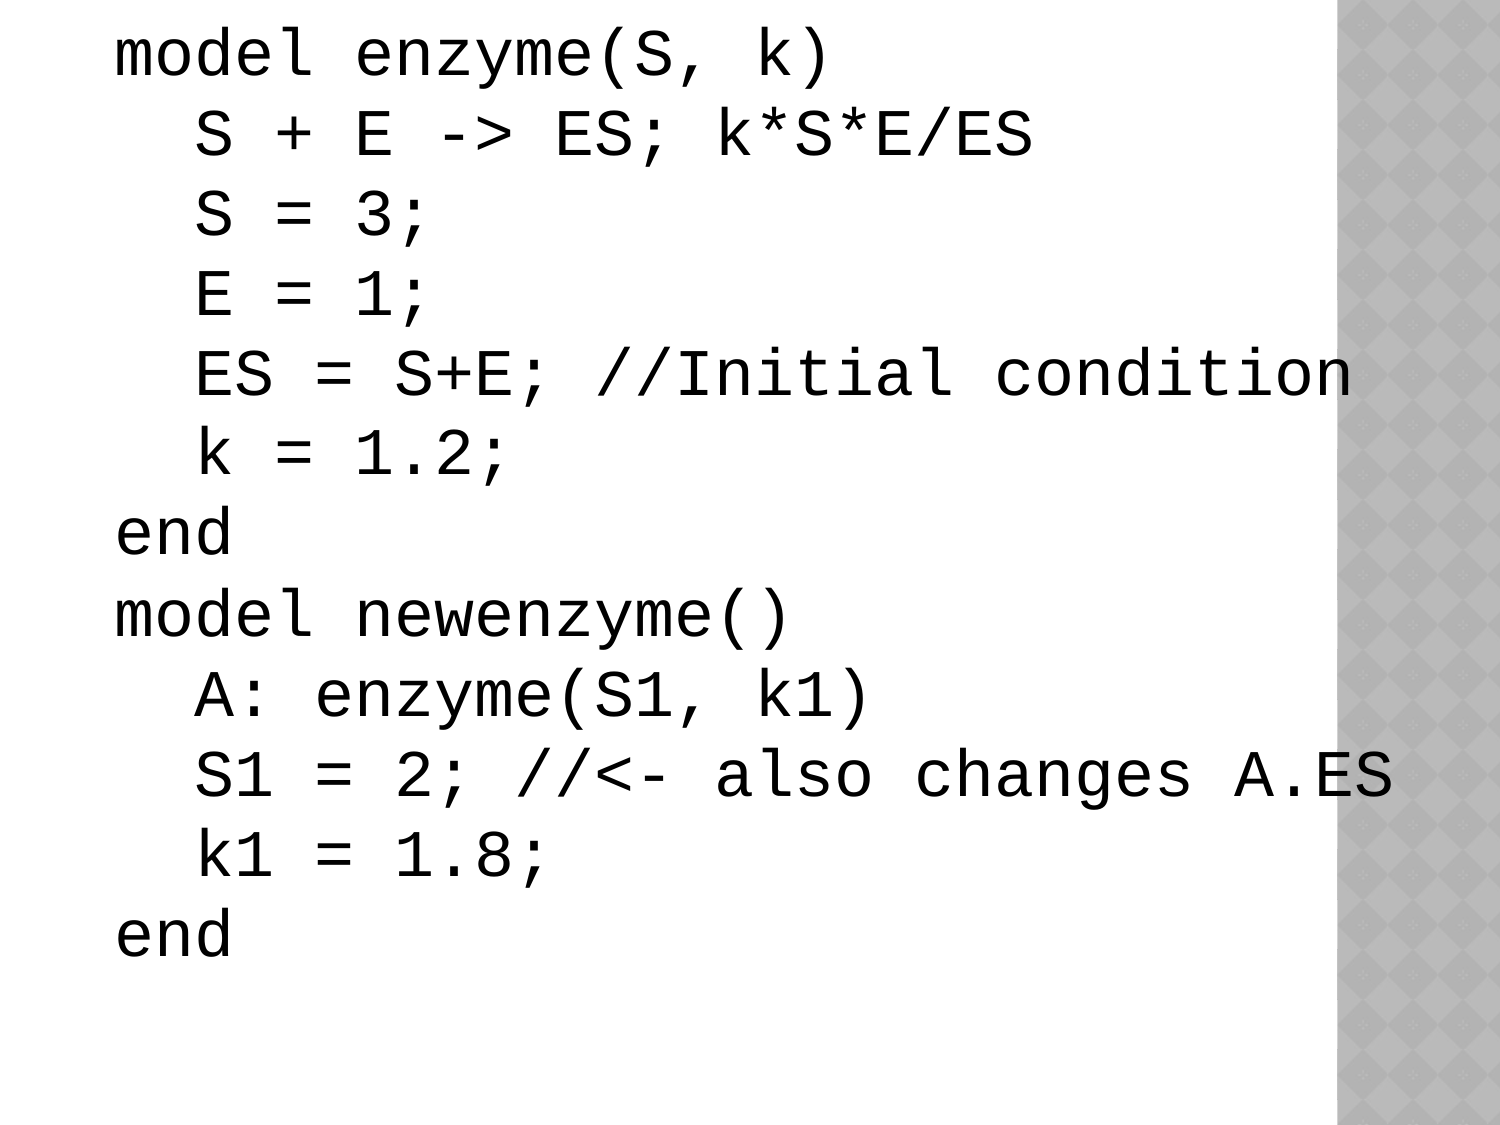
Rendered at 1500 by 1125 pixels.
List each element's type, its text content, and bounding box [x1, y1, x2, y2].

text_box model newenzyme() A: enzyme(S1, k1) S1 = 2; //<- also changes A.ES k1 = 1.8; end [99, 562, 1463, 977]
text_box model enzyme(S, k) S + E -> ES; k*S*E/ES S = 3; E = 1; ES = S+E; //Initial condition k = 1.2; end [99, 1, 1463, 562]
